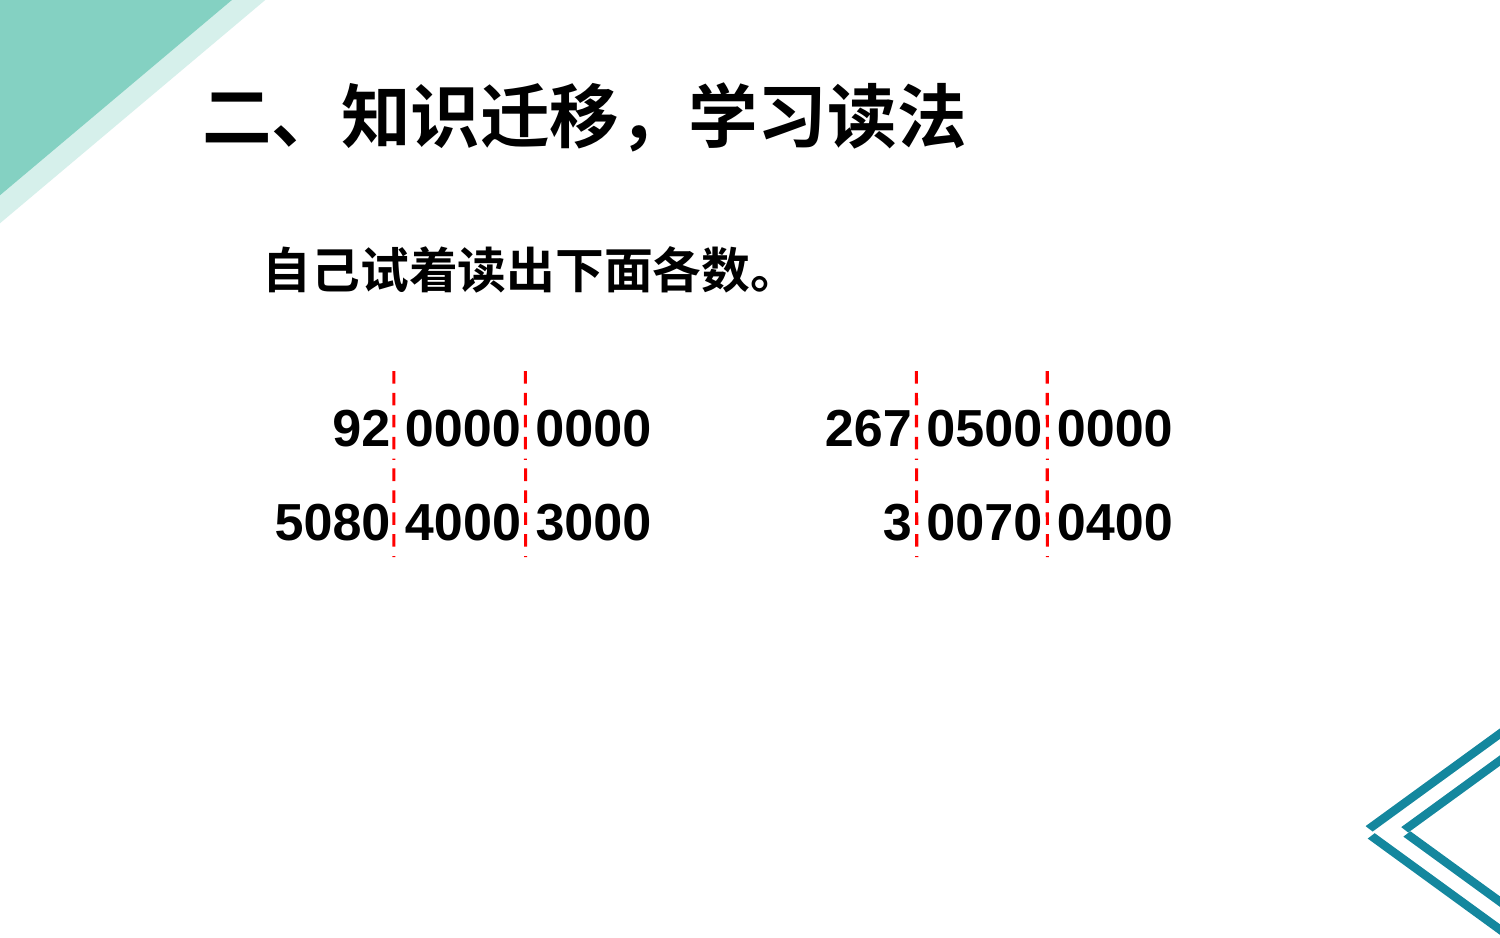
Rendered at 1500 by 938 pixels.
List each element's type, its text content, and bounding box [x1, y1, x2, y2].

text_box 二、知识迁移，学习读法 [187, 56, 1095, 174]
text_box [259, 355, 1292, 561]
text_box 自己试着读出下面各数。 [248, 232, 1075, 306]
